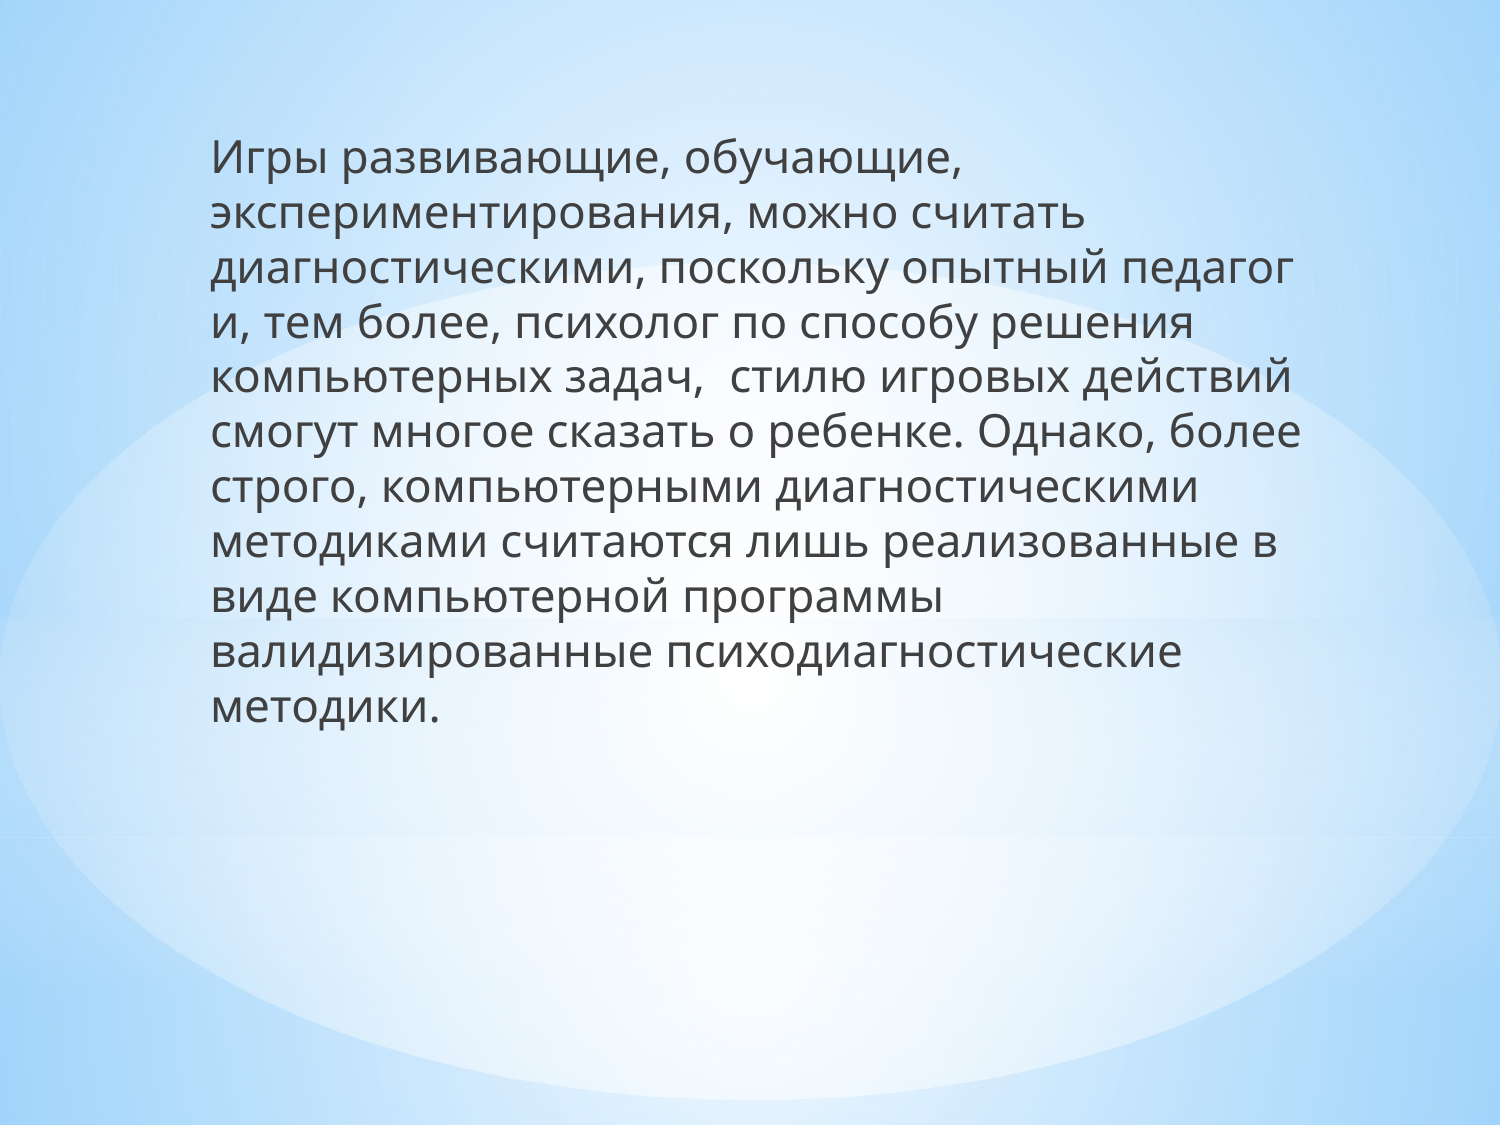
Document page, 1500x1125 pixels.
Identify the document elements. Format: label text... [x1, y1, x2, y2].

list Игры развивающие, обучающие, экспериментирования, можно считать диагностическими, поскольку опытный педагог и, тем более, психолог по способу решения компьютерных задач, стилю игровых действий смогут многое сказать о ребенке. Однако, более строго, компьютерными диагностическими методиками считаются лишь реализованные в виде компьютерной программы валидизированные психодиагностические методики. [187, 120, 1329, 858]
